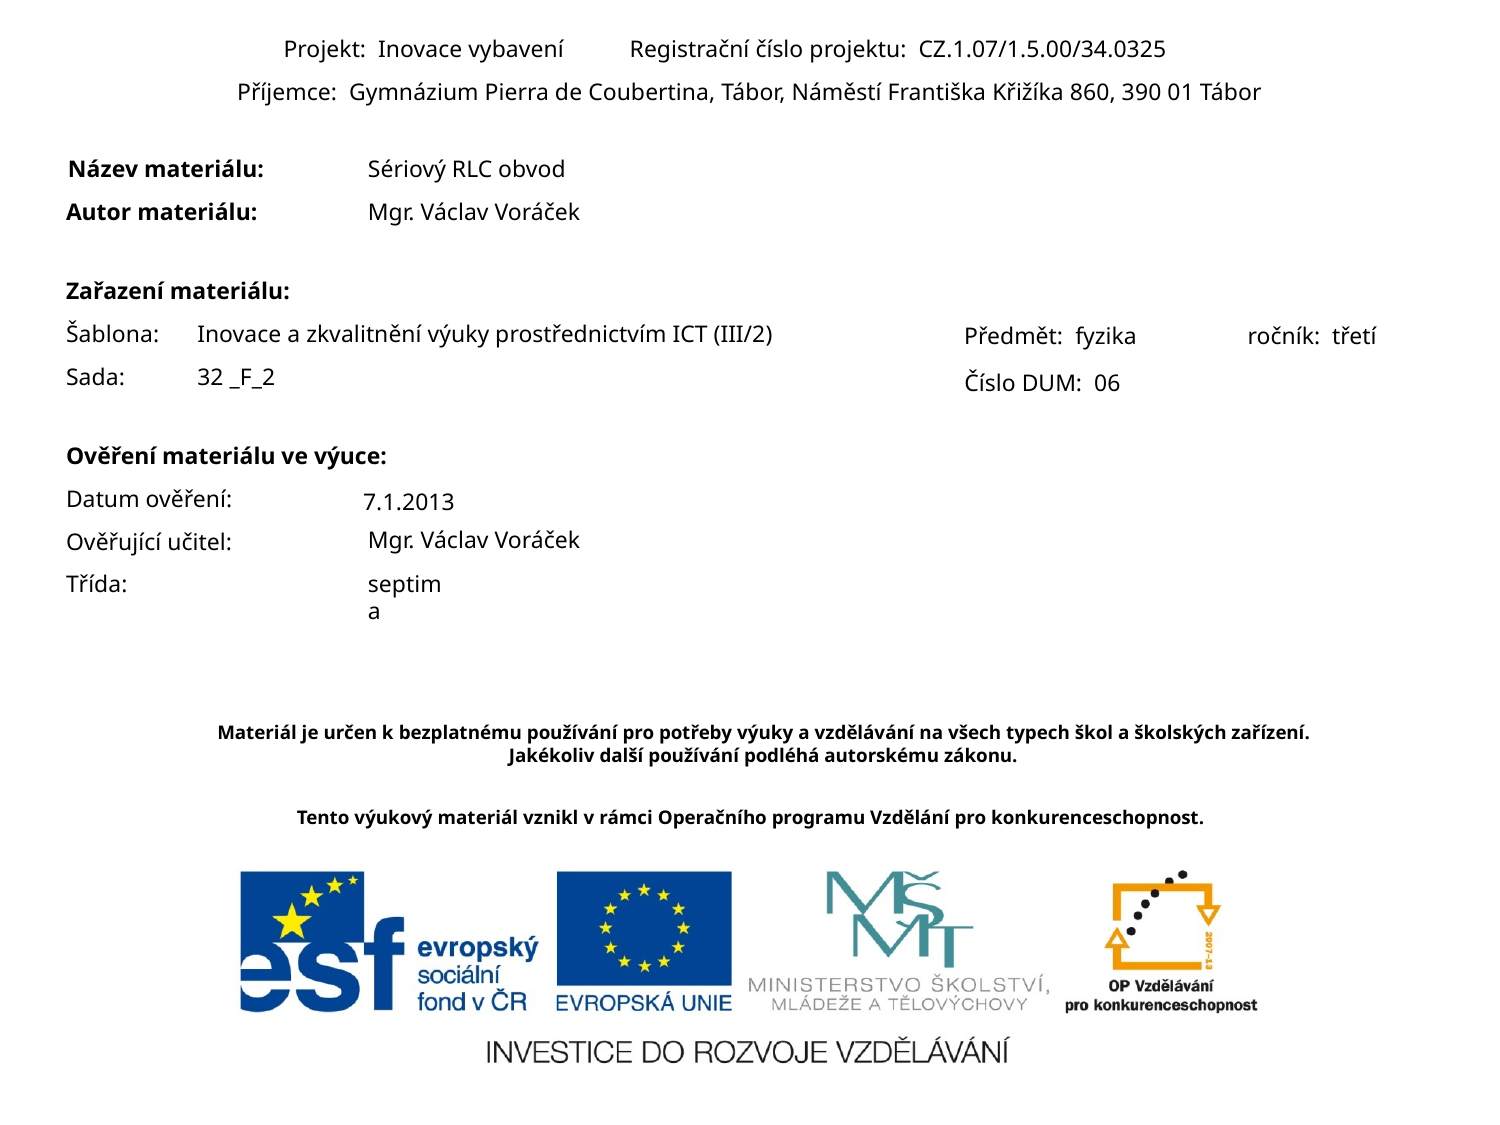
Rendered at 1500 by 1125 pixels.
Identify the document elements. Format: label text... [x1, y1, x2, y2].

text_box 32 _F_2 [183, 356, 580, 398]
text_box Projekt: Inovace vybavení Registrační číslo projektu: CZ.1.07/1.5.00/34.0325 [269, 28, 1230, 69]
text_box Inovace a zkvalitnění výuky prostřednictvím ICT (III/2) [183, 313, 949, 354]
text_box Mgr. Václav Voráček [354, 191, 617, 233]
text_box Sada: [52, 356, 180, 398]
text_box Sériový RLC obvod [354, 148, 609, 189]
text_box Předmět: fyzika [950, 314, 1211, 356]
text_box Šablona: [52, 313, 183, 354]
text_box 7.1.2013 [348, 479, 538, 522]
text_box Zařazení materiálu: [52, 270, 379, 311]
picture [235, 867, 1265, 1067]
text_box Třída: [52, 563, 180, 604]
text_box Datum ověření: [52, 478, 308, 519]
text_box septima [354, 562, 464, 631]
text_box ročník: třetí [1234, 314, 1412, 356]
text_box Název materiálu: [54, 148, 374, 217]
text_box Mgr. Václav Voráček [354, 519, 617, 561]
text_box Materiál je určen k bezplatnému používání pro potřeby výuky a vzdělávání na všech typech škol a školských zařízení. Jakékoliv další používání podléhá autorskému zákonu. [0, 714, 1500, 773]
text_box Tento výukový materiál vznikl v rámci Operačního programu Vzdělání pro konkurenceschopnost. [129, 798, 1371, 835]
text_box Příjemce: Gymnázium Pierra de Coubertina, Tábor, Náměstí Františka Křižíka 860, 390 01 Tábor [116, 71, 1384, 113]
text_box Číslo DUM: 06 [950, 361, 1154, 403]
text_box Autor materiálu: [52, 191, 334, 233]
text_box Ověření materiálu ve výuce: [52, 435, 507, 476]
text_box Ověřující učitel: [52, 521, 312, 563]
